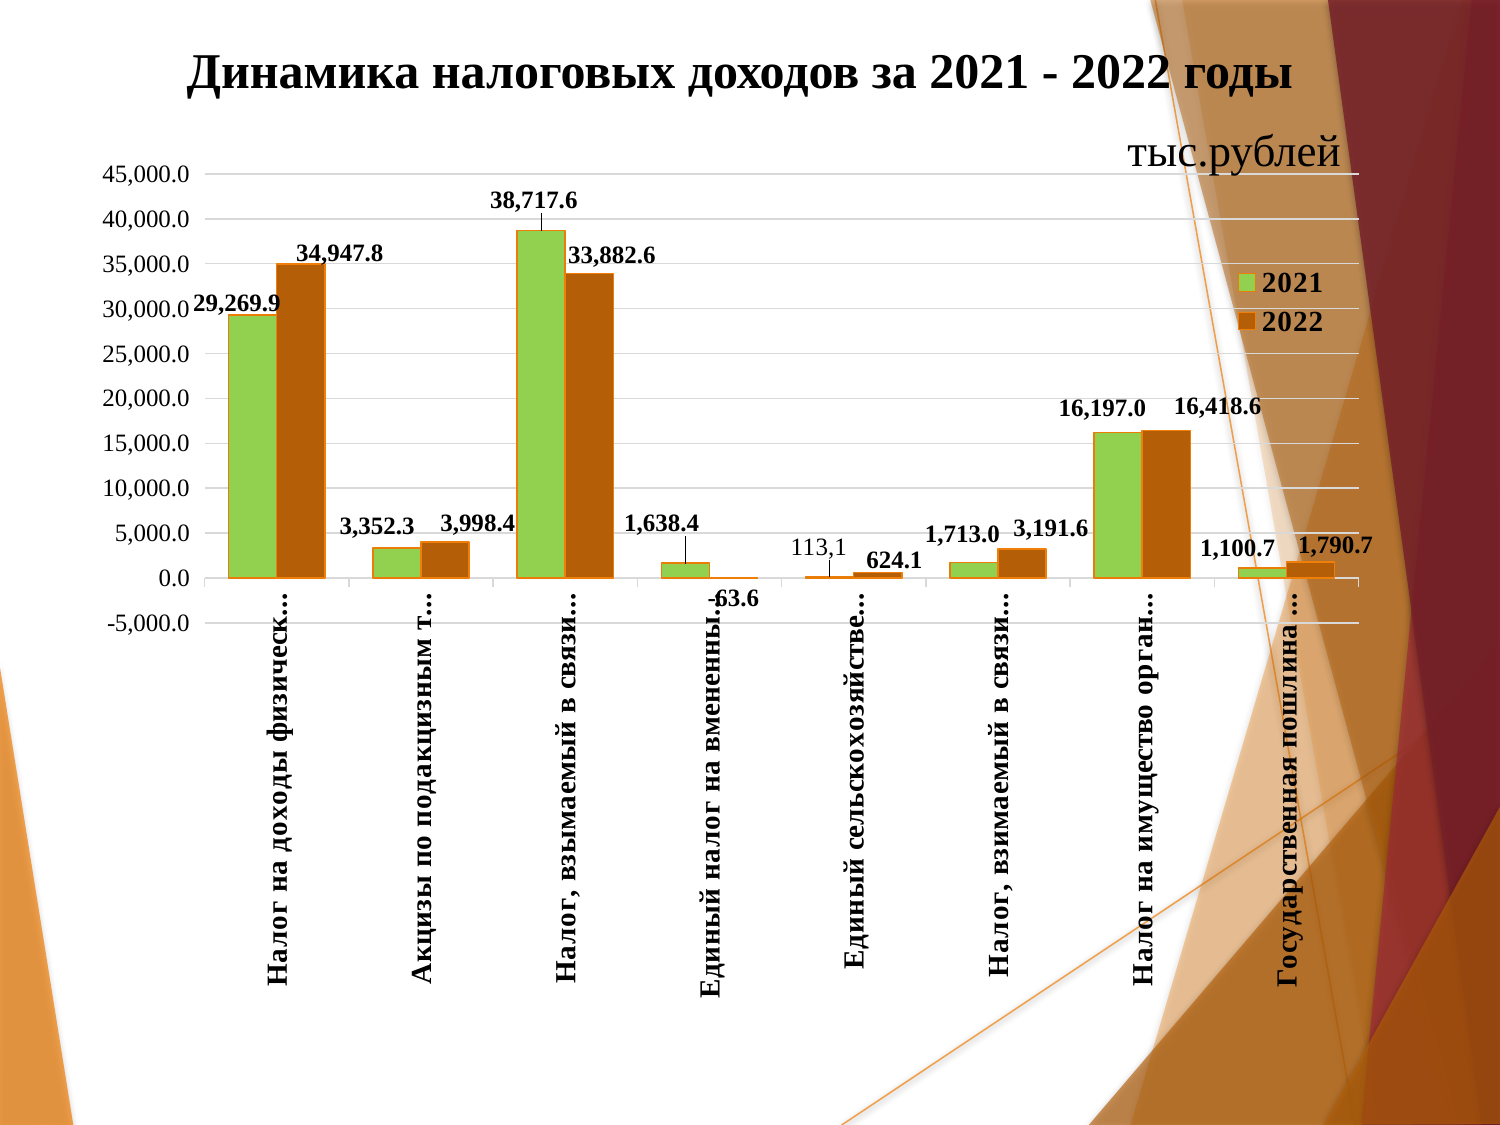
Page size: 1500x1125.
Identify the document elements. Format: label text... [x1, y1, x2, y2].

chart [88, 159, 1400, 1000]
title Динамика налоговых доходов за 2021 - 2022 годы [64, 30, 1415, 138]
text_box тыс.рублей [1092, 113, 1377, 158]
